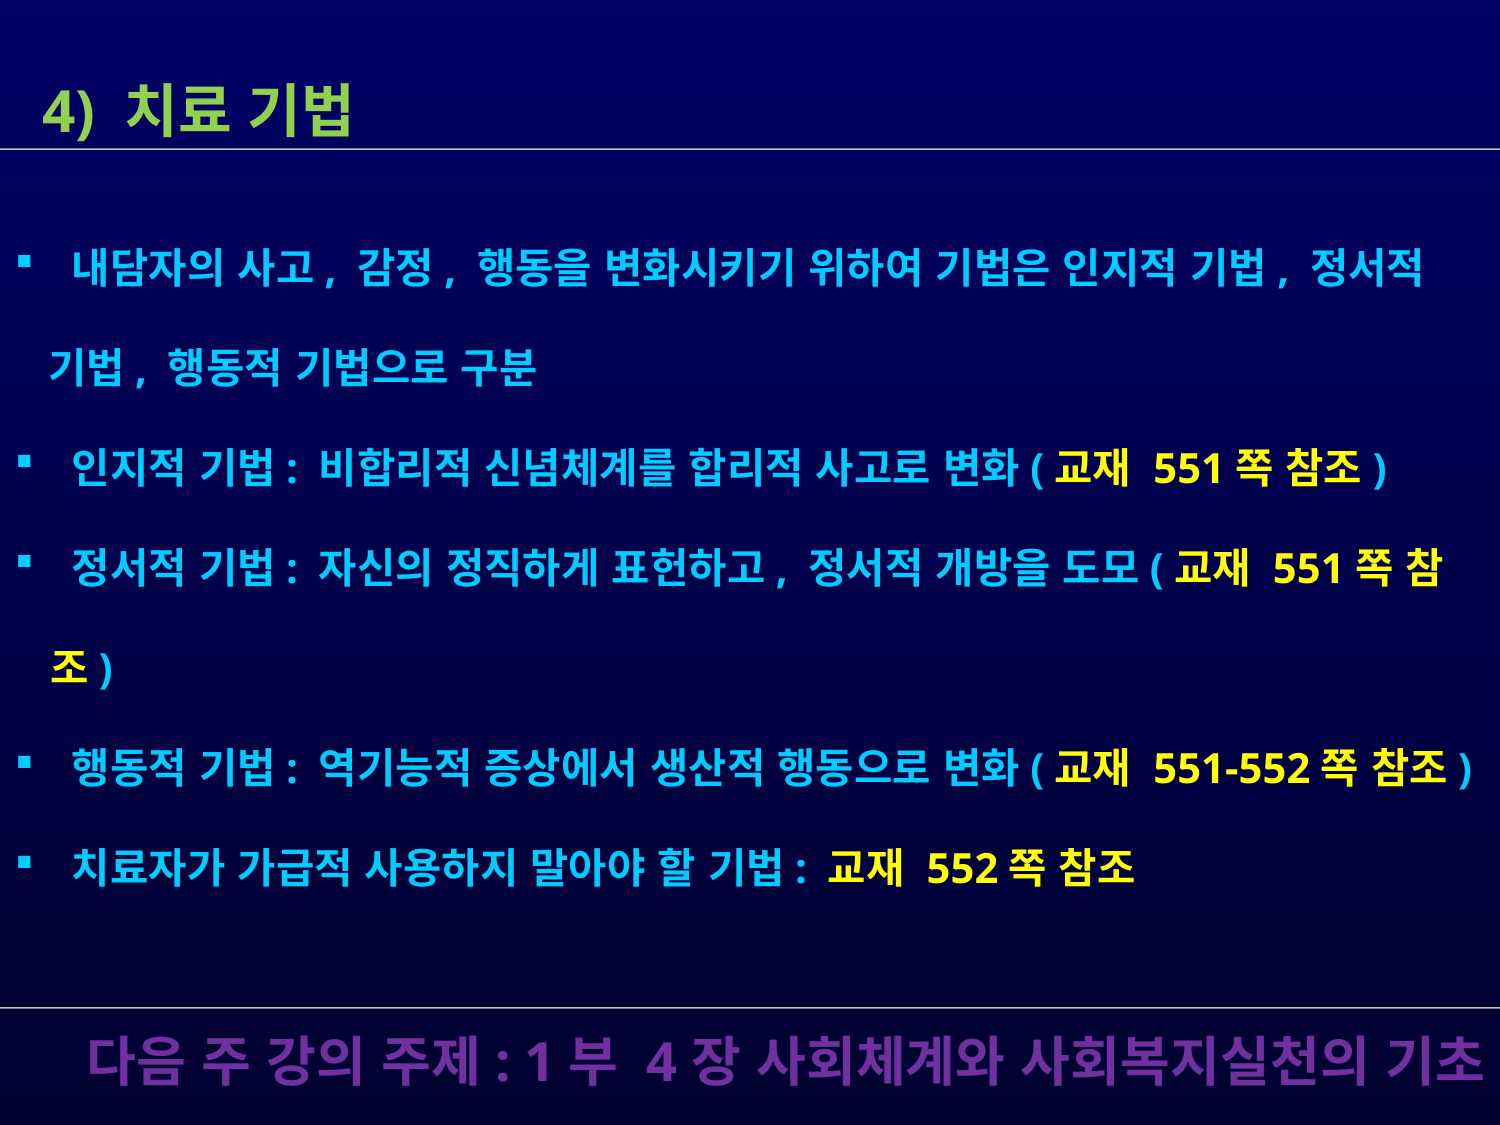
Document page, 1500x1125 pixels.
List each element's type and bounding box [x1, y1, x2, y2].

text_box [0, 66, 1500, 1102]
